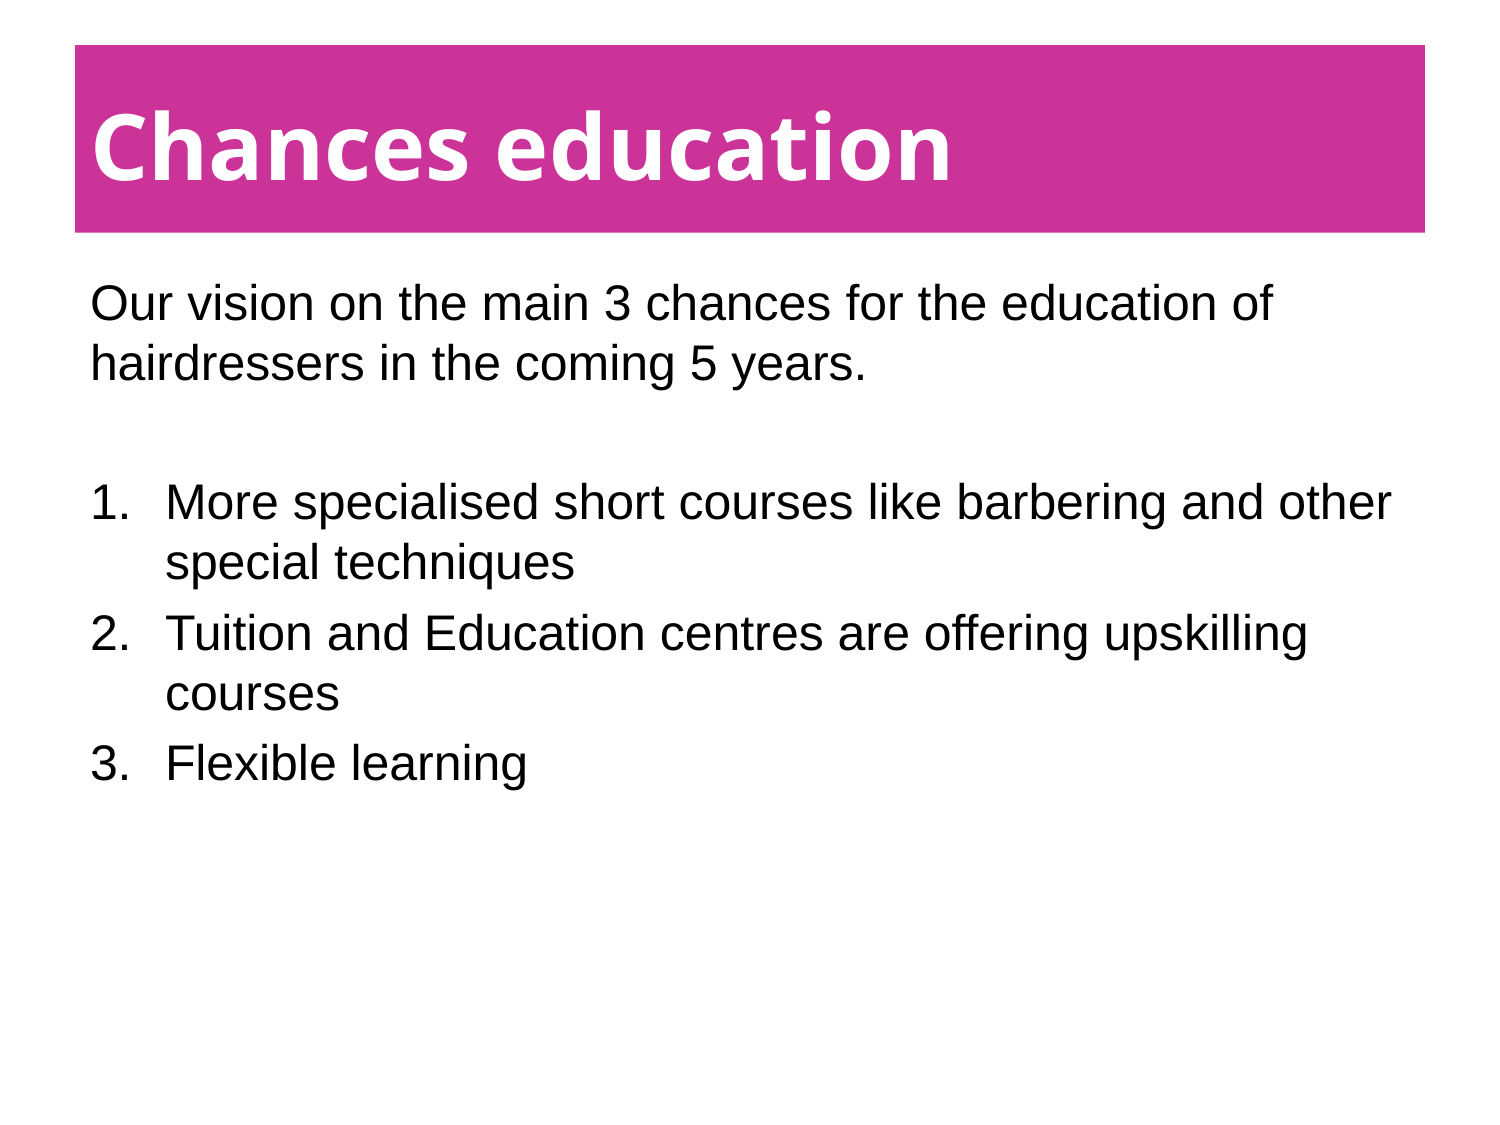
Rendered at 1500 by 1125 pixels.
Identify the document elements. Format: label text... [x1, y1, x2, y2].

title Chances education [75, 45, 1425, 233]
list Our vision on the main 3 chances for the education of hairdressers in the coming 5 years. More specialised short courses like barbering and other special techniques Tuition and Education centres are offering upskilling courses Flexible learning [75, 262, 1425, 1005]
